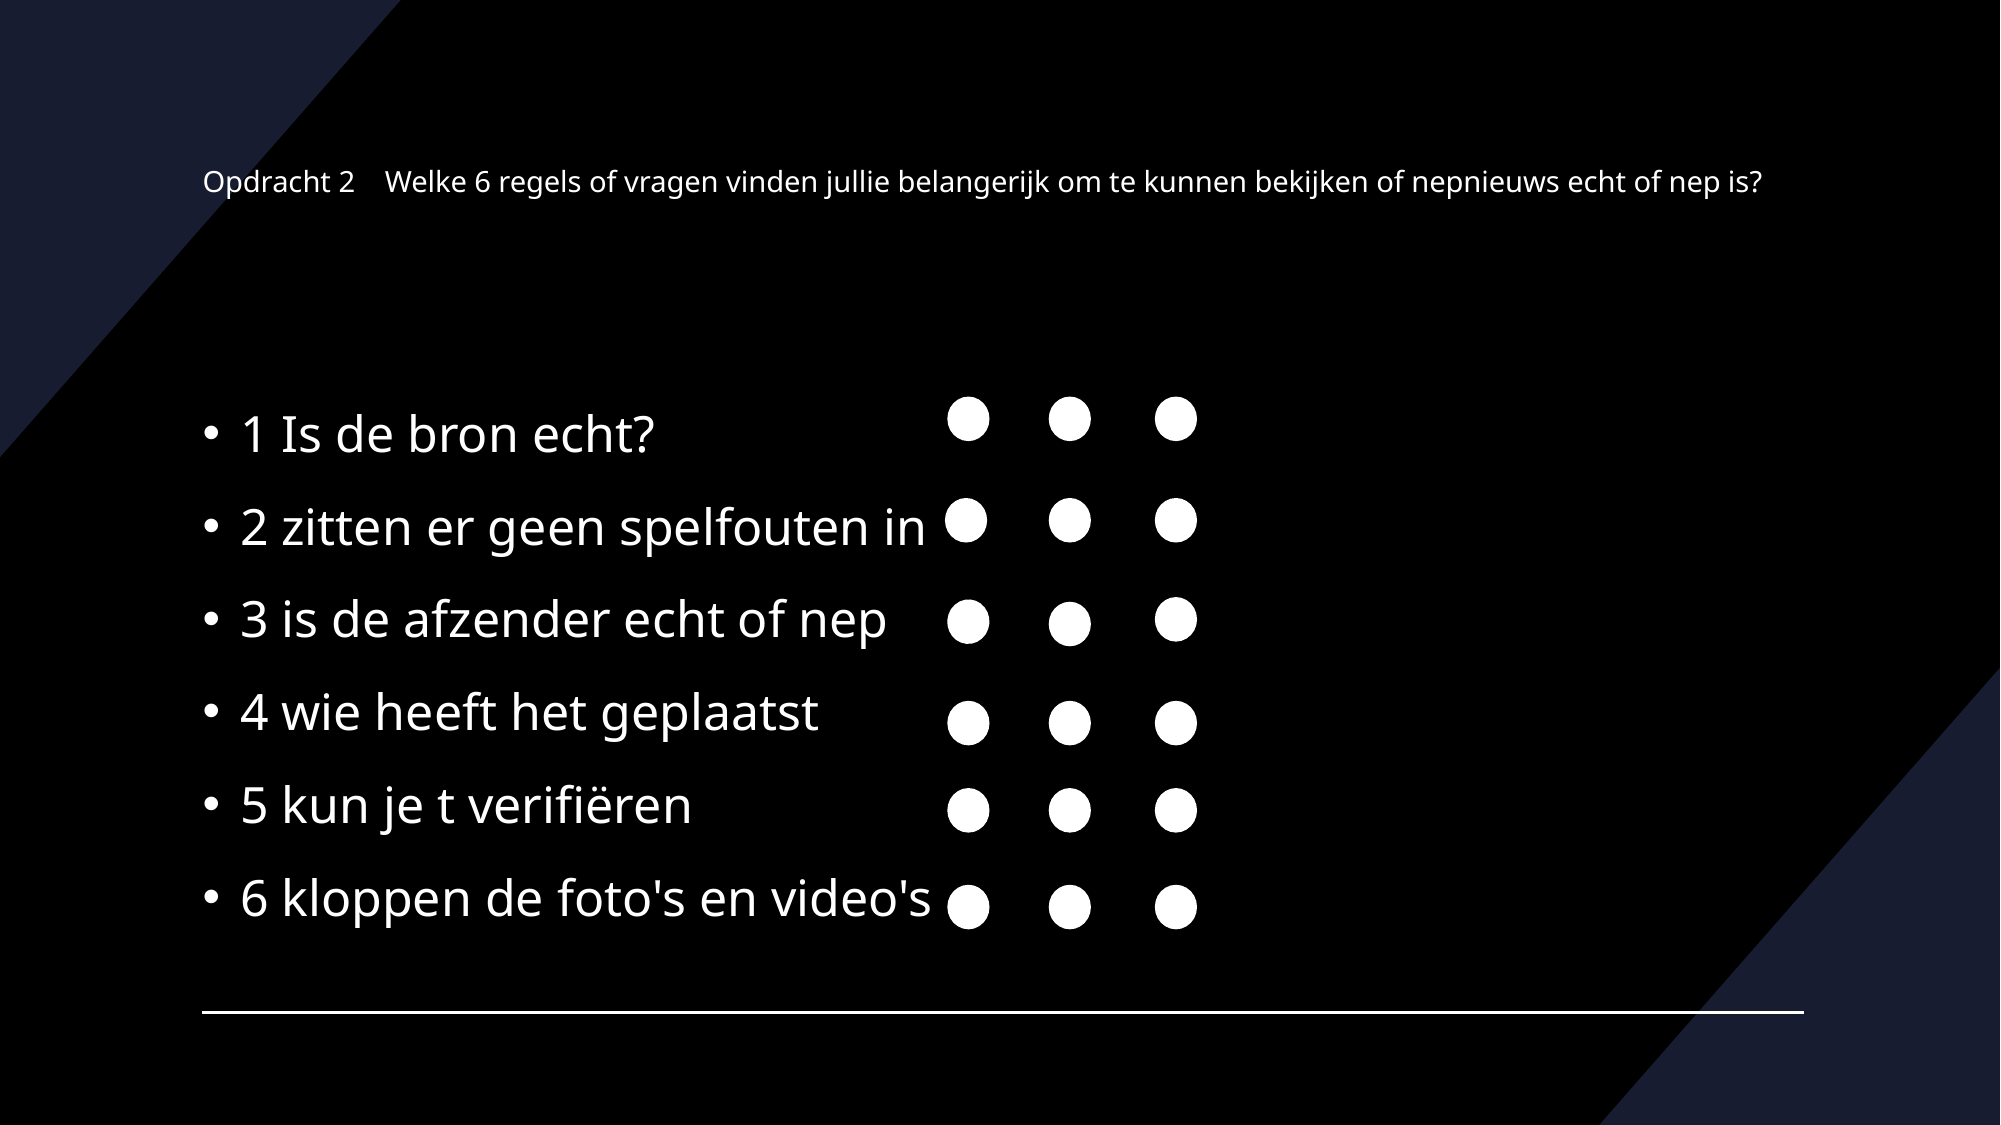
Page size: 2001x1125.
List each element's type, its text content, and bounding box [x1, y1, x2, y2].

text_box [1048, 700, 1091, 746]
text_box [947, 396, 990, 442]
text_box [1048, 396, 1091, 442]
text_box [947, 599, 990, 644]
text_box [1048, 788, 1091, 833]
text_box [1154, 497, 1198, 543]
text_box [1154, 788, 1198, 833]
text_box [1154, 597, 1198, 642]
text_box [1048, 884, 1091, 930]
text_box [1048, 601, 1091, 647]
text_box [1048, 497, 1091, 543]
title Opdracht 2 Welke 6 regels of vragen vinden jullie belangerijk om te kunnen bekijken of nepnieuws echt of nep is? [187, 143, 1813, 218]
text_box [947, 700, 990, 746]
text_box [947, 788, 990, 833]
text_box [1154, 884, 1198, 930]
text_box [947, 884, 990, 930]
text_box [1154, 700, 1198, 746]
text_box [1154, 396, 1198, 442]
text_box [944, 497, 988, 543]
list 1 Is de bron echt? 2 zitten er geen spelfouten in 3 is de afzender echt of nep 4 wie heeft het geplaatst 5 kun je t verifiëren 6 kloppen de foto's en video's [187, 382, 1813, 968]
